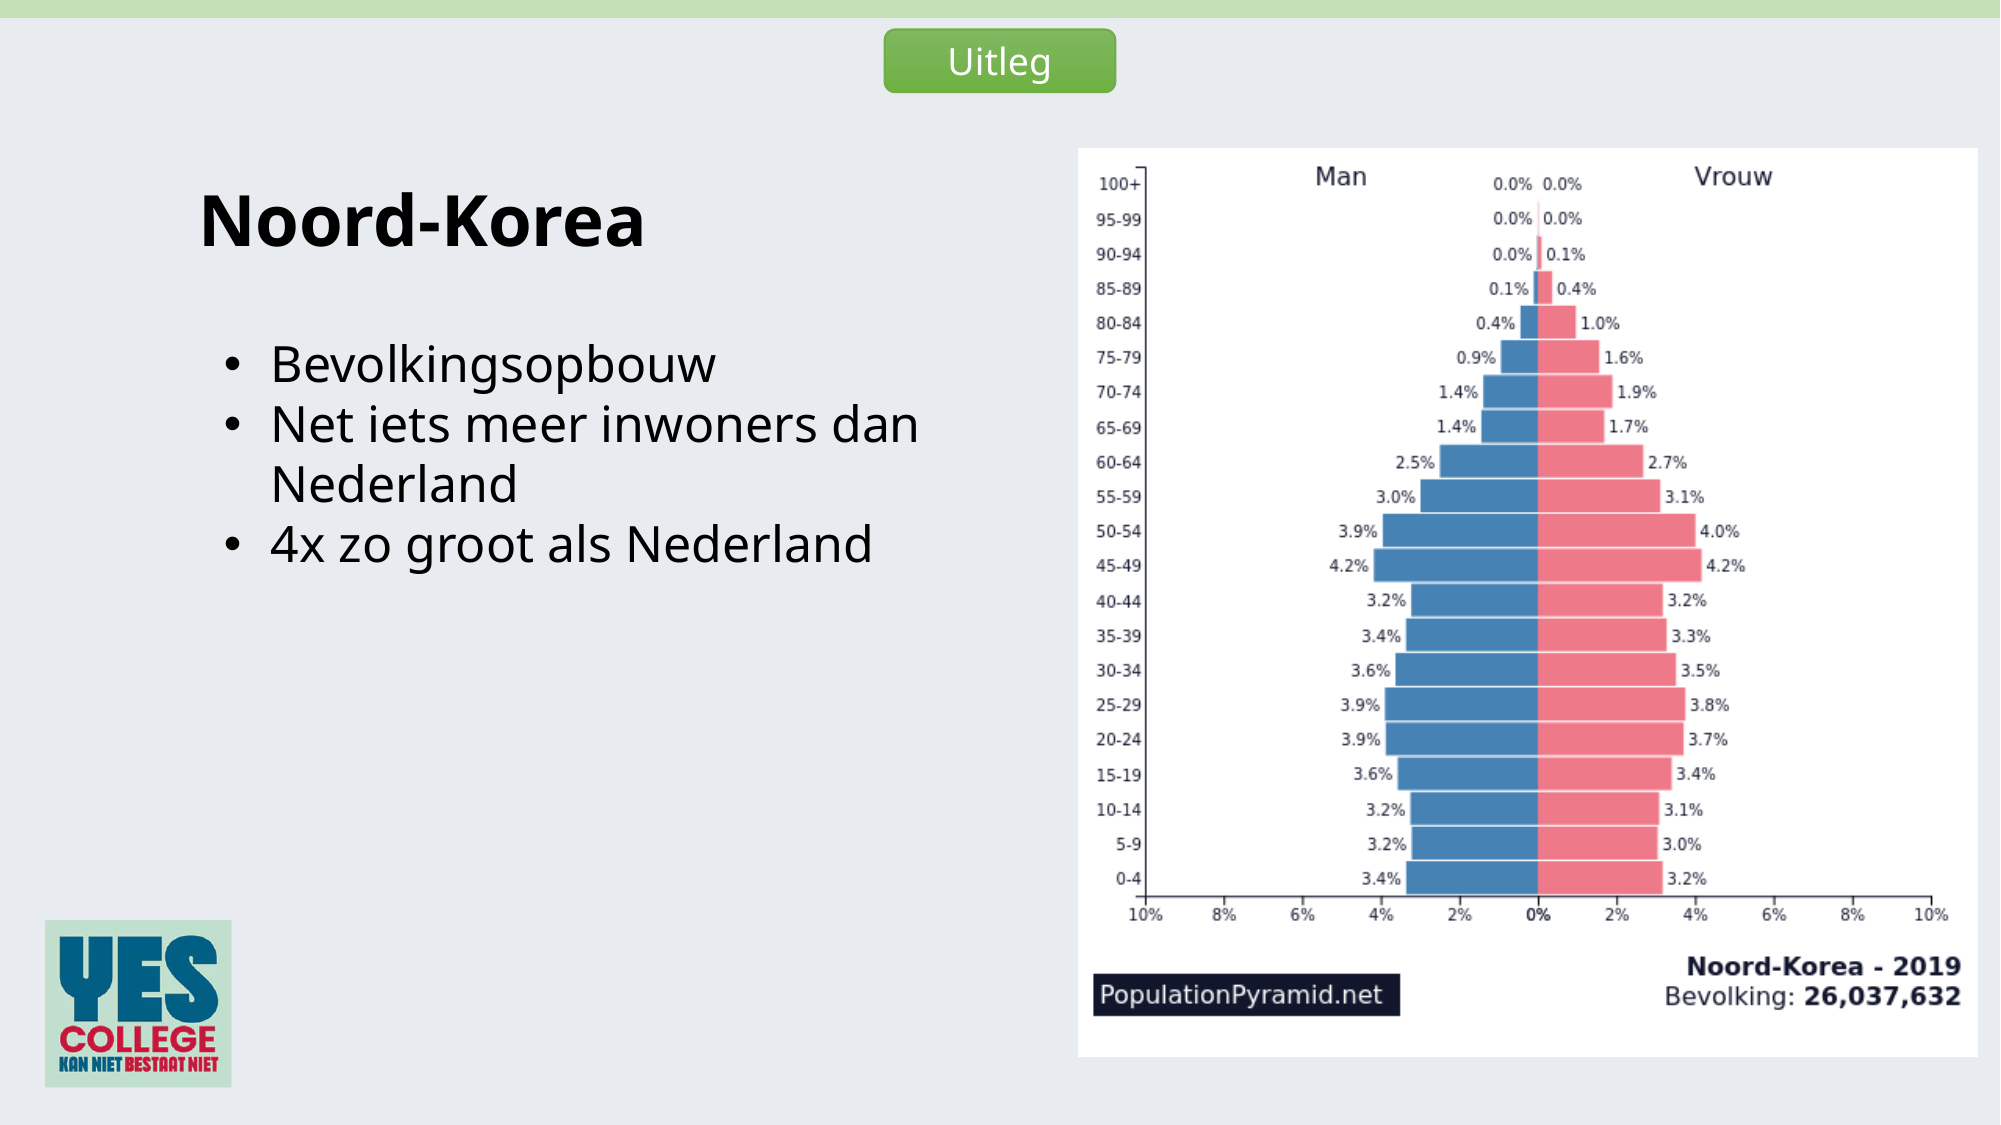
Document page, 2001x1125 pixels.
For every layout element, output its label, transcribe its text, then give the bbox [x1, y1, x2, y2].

picture [1078, 147, 1978, 1057]
picture [0, 913, 356, 1093]
text_box Noord-Korea [183, 168, 1078, 269]
text_box Bevolkingsopbouw Net iets meer inwoners dan Nederland 4x zo groot als Nederland [209, 325, 1078, 641]
text_box Uitleg [883, 28, 1117, 94]
text_box [0, 0, 2000, 18]
